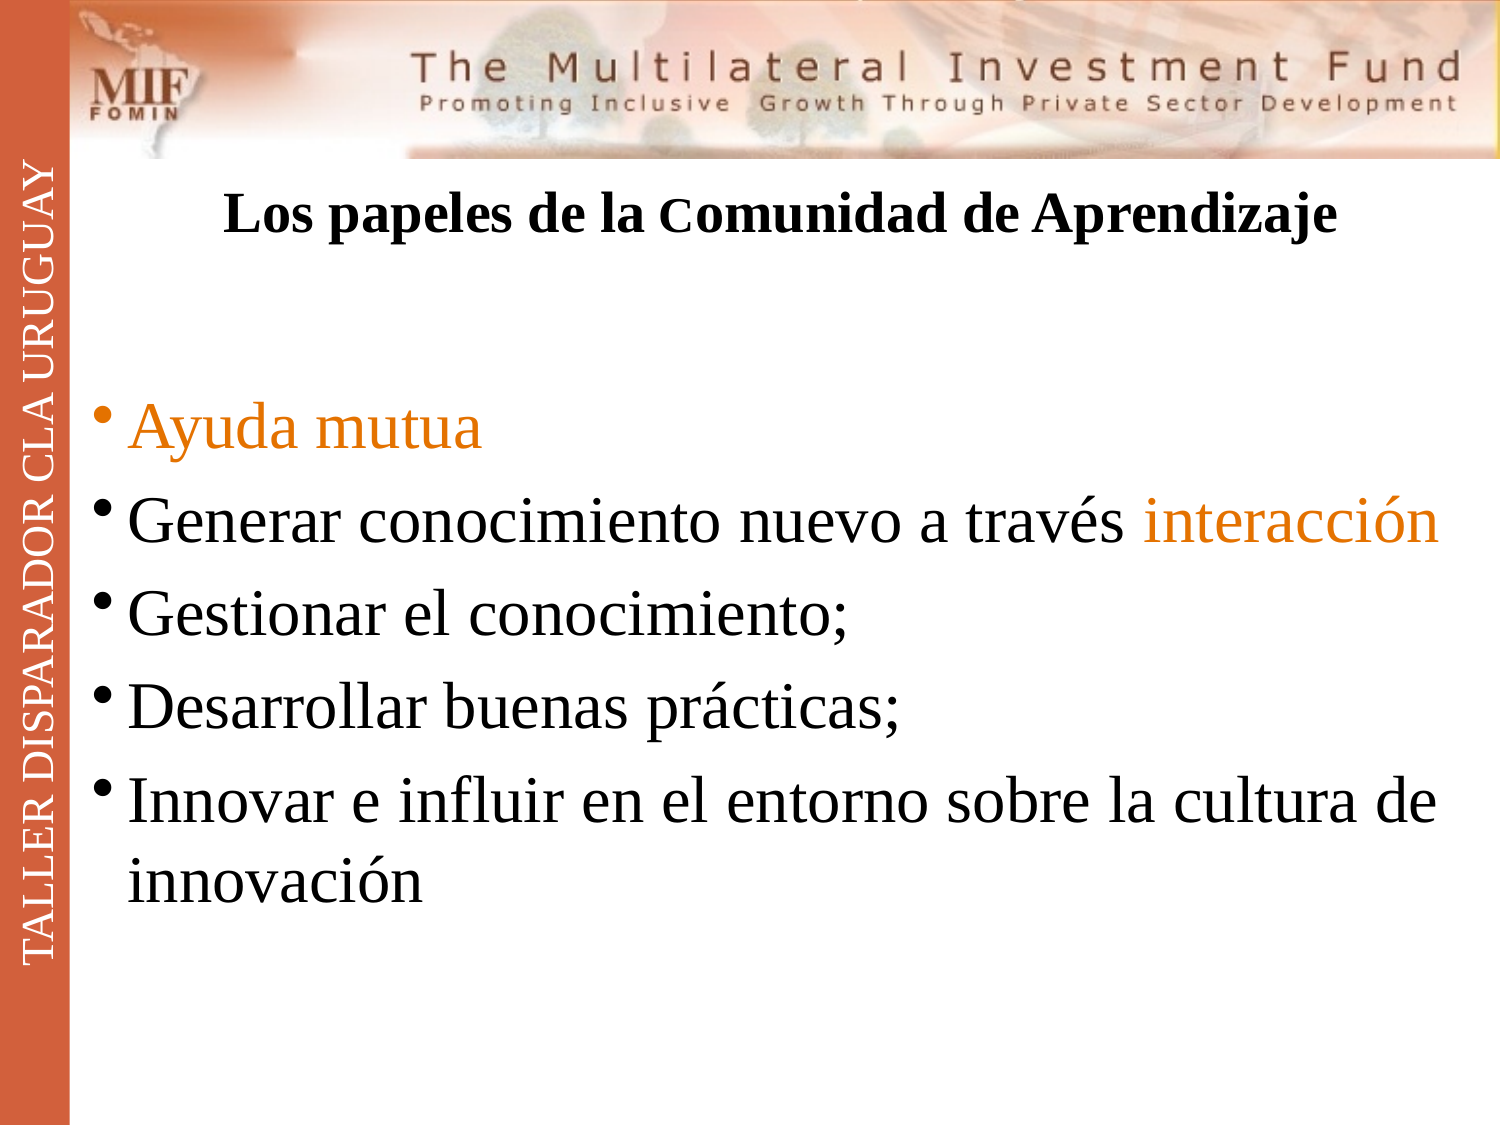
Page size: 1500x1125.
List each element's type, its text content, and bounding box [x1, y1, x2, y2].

text_box TALLER DISPARADOR CLA URUGUAY [0, 0, 70, 1125]
text_box Ayuda mutua Generar conocimiento nuevo a través interacción Gestionar el conocimiento; Desarrollar buenas prácticas; Innovar e influir en el entorno sobre la cultura de innovación [76, 374, 1500, 1050]
picture [62, 0, 1500, 160]
text_box Los papeles de la Comunidad de Aprendizaje [99, 174, 1463, 253]
